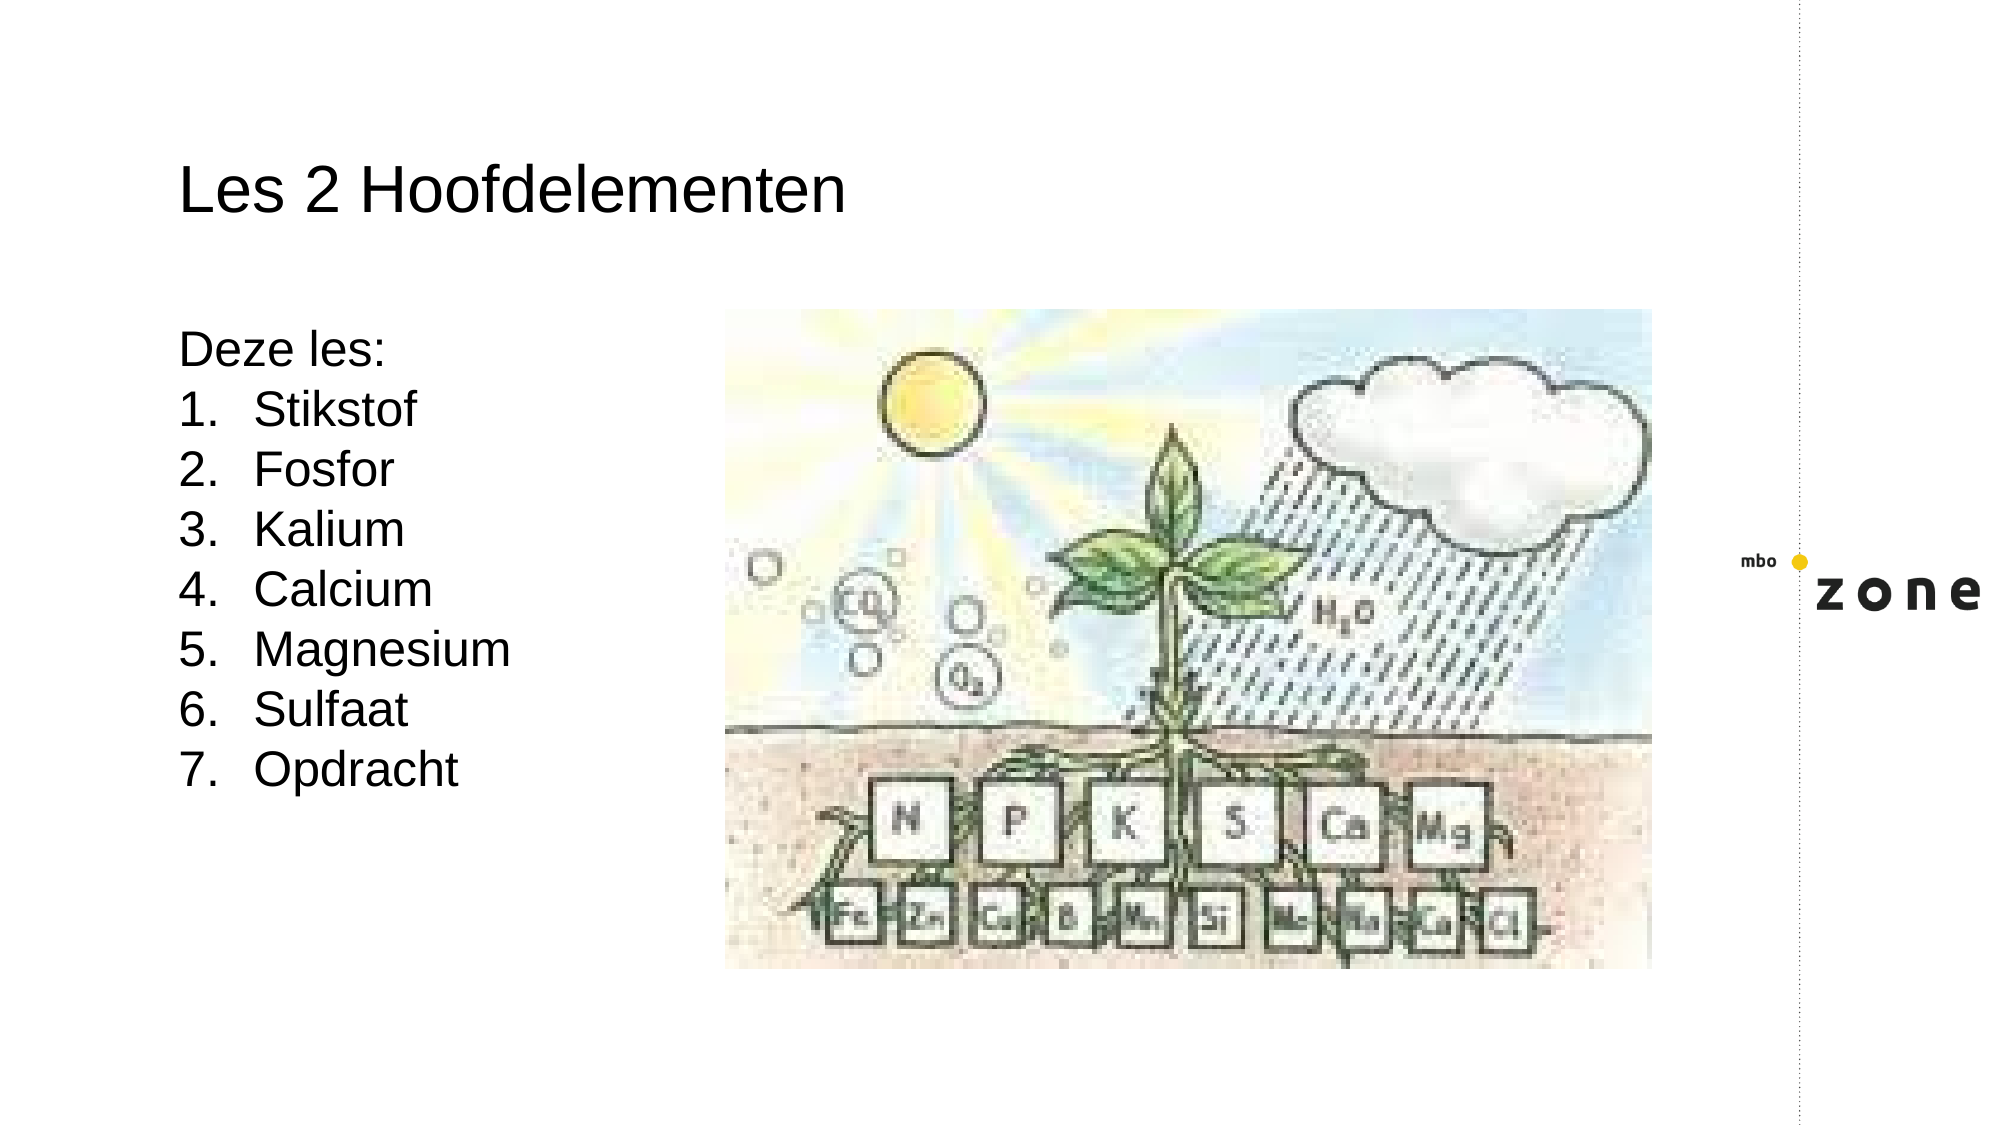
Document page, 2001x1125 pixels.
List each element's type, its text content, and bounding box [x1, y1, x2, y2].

picture [724, 0, 2001, 1125]
text_box Les 2 Hoofdelementen [163, 138, 1666, 234]
text_box Deze les: Stikstof Fosfor Kalium Calcium Magnesium Sulfaat Opdracht [163, 309, 1419, 1074]
